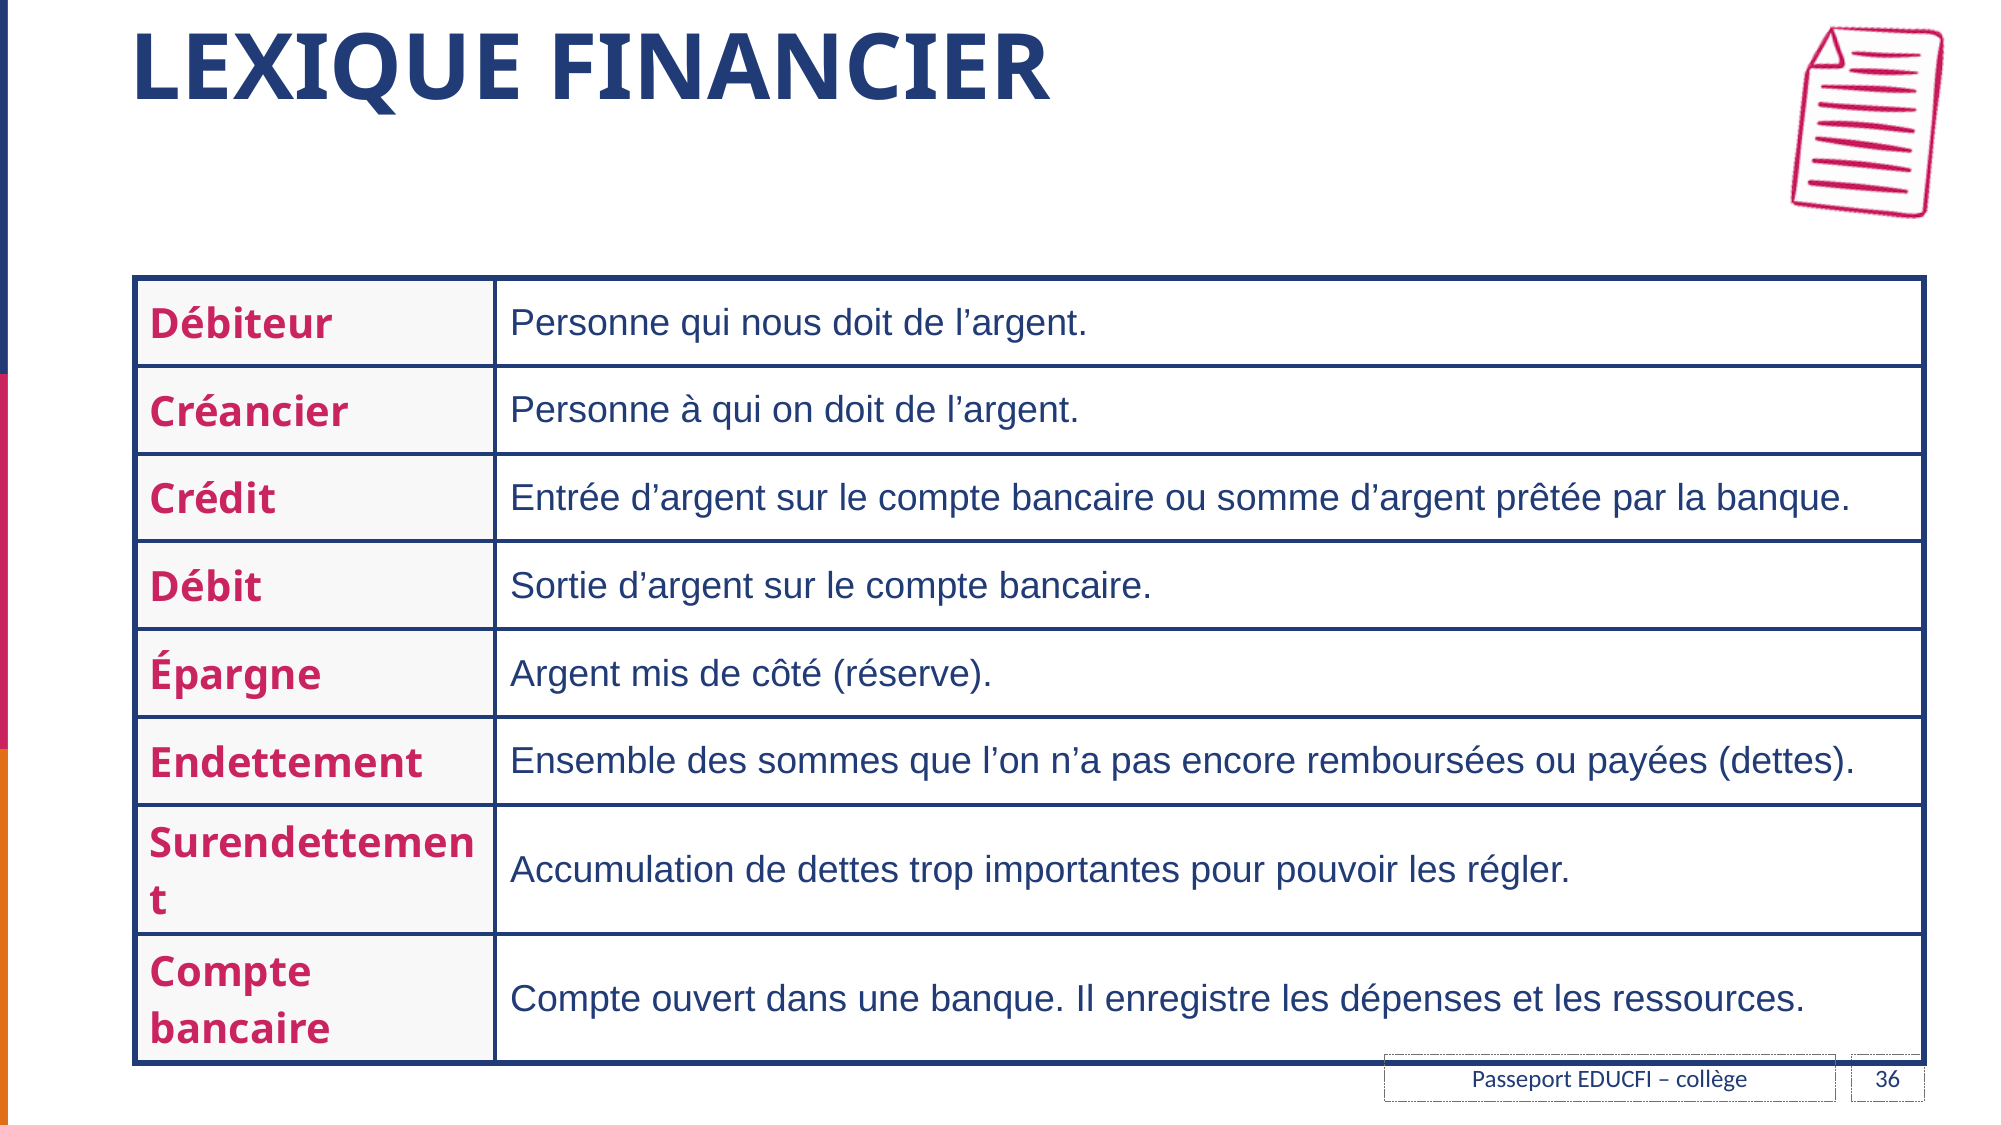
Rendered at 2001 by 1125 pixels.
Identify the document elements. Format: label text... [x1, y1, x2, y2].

table_cell Surendettement [138, 807, 493, 932]
table_header Débiteur [138, 281, 493, 364]
picture [0, 0, 8, 1125]
table_cell Argent mis de côté (réserve). [497, 631, 1921, 715]
table_cell Entrée d’argent sur le compte bancaire ou somme d’argent prêtée par la banque. [497, 456, 1921, 539]
title LEXIQUE FINANCIER [115, 12, 1905, 129]
picture [1757, 13, 1979, 235]
table_cell Personne à qui on doit de l’argent. [497, 368, 1921, 452]
table_cell Sortie d’argent sur le compte bancaire. [497, 543, 1921, 627]
table_cell Ensemble des sommes que l’on n’a pas encore remboursées ou payées (dettes). [497, 719, 1921, 803]
table_cell Accumulation de dettes trop importantes pour pouvoir les régler. [497, 807, 1921, 932]
table_cell Crédit [138, 456, 493, 539]
table_cell Compte ouvert dans une banque. Il enregistre les dépenses et les ressources. [497, 936, 1921, 1060]
table_header Personne qui nous doit de l’argent. [497, 281, 1921, 364]
table_cell Compte bancaire [138, 936, 493, 1060]
table_cell Créancier [138, 368, 493, 452]
table_cell Endettement [138, 719, 493, 803]
table_cell Débit [138, 543, 493, 627]
footer Passeport EDUCFI – collège [1384, 1054, 1836, 1102]
slide_number 36 [1851, 1066, 1925, 1102]
table_cell Épargne [138, 631, 493, 715]
